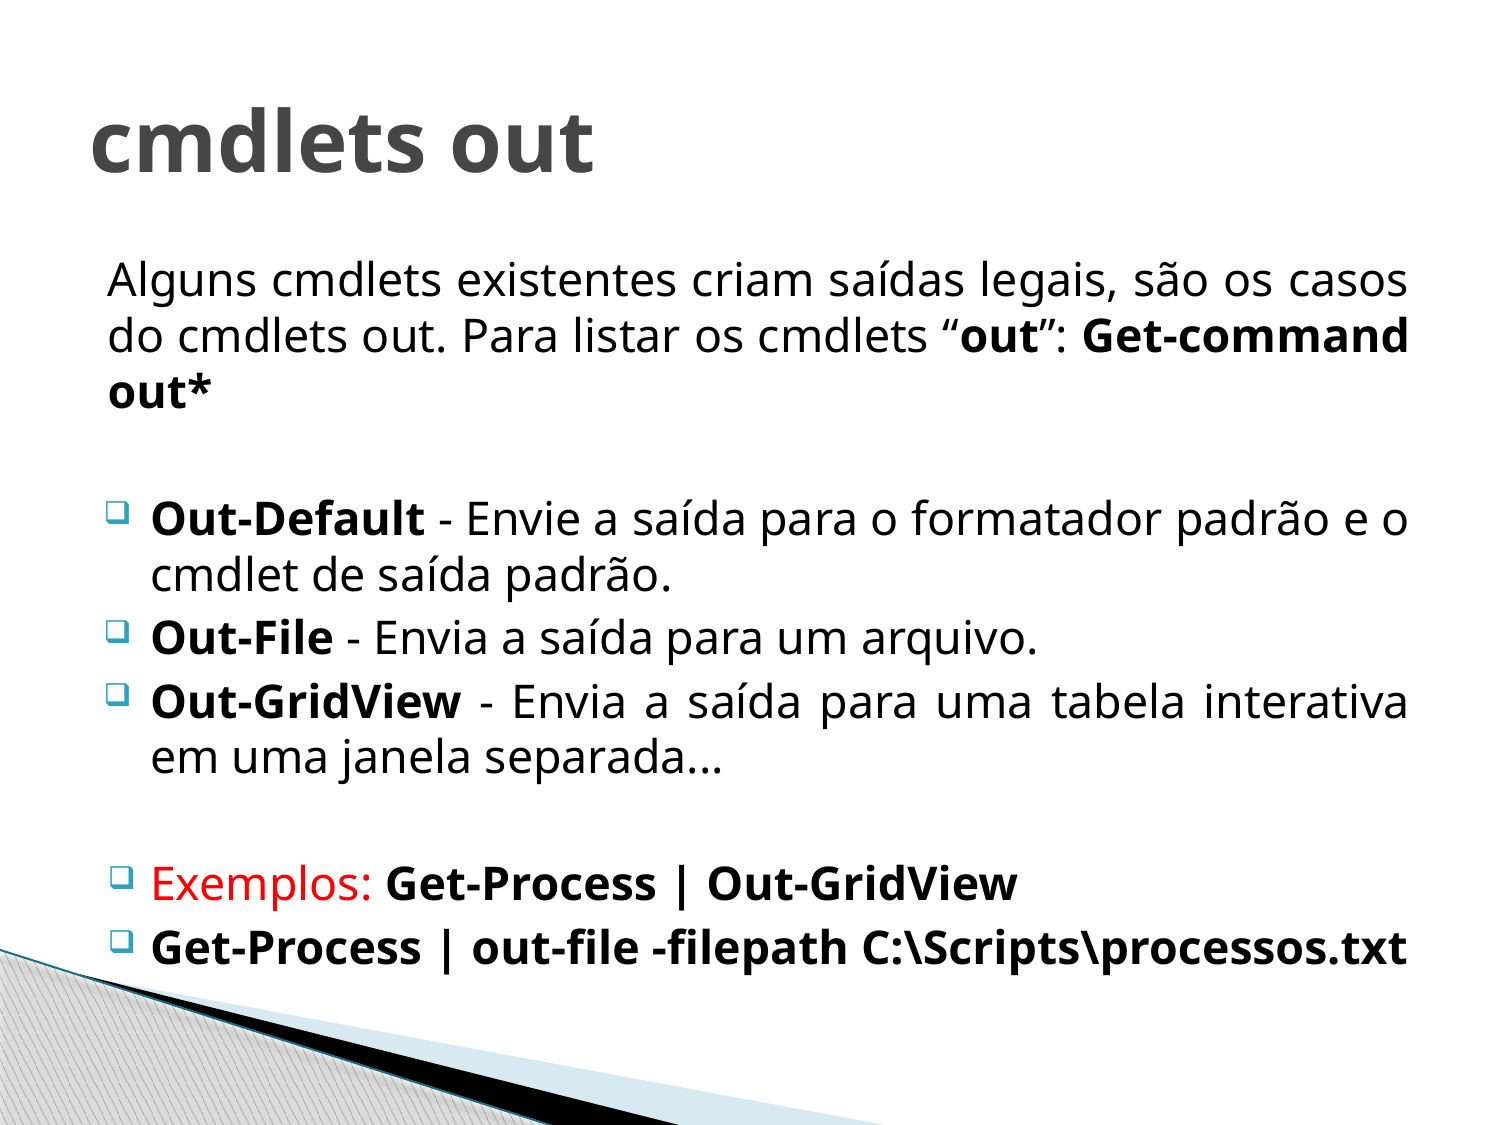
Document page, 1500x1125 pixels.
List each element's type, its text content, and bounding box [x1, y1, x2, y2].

title cmdlets out [75, 45, 1425, 233]
list Alguns cmdlets existentes criam saídas legais, são os casos do cmdlets out. Para listar os cmdlets “out”: Get-command out* Out-Default - Envie a saída para o formatador padrão e o cmdlet de saída padrão. Out-File - Envia a saída para um arquivo. Out-GridView - Envia a saída para uma tabela interativa em uma janela separada... Exemplos: Get-Process | Out-GridView Get-Process | out-file -filepath C:\Scripts\processos.txt [75, 243, 1425, 986]
